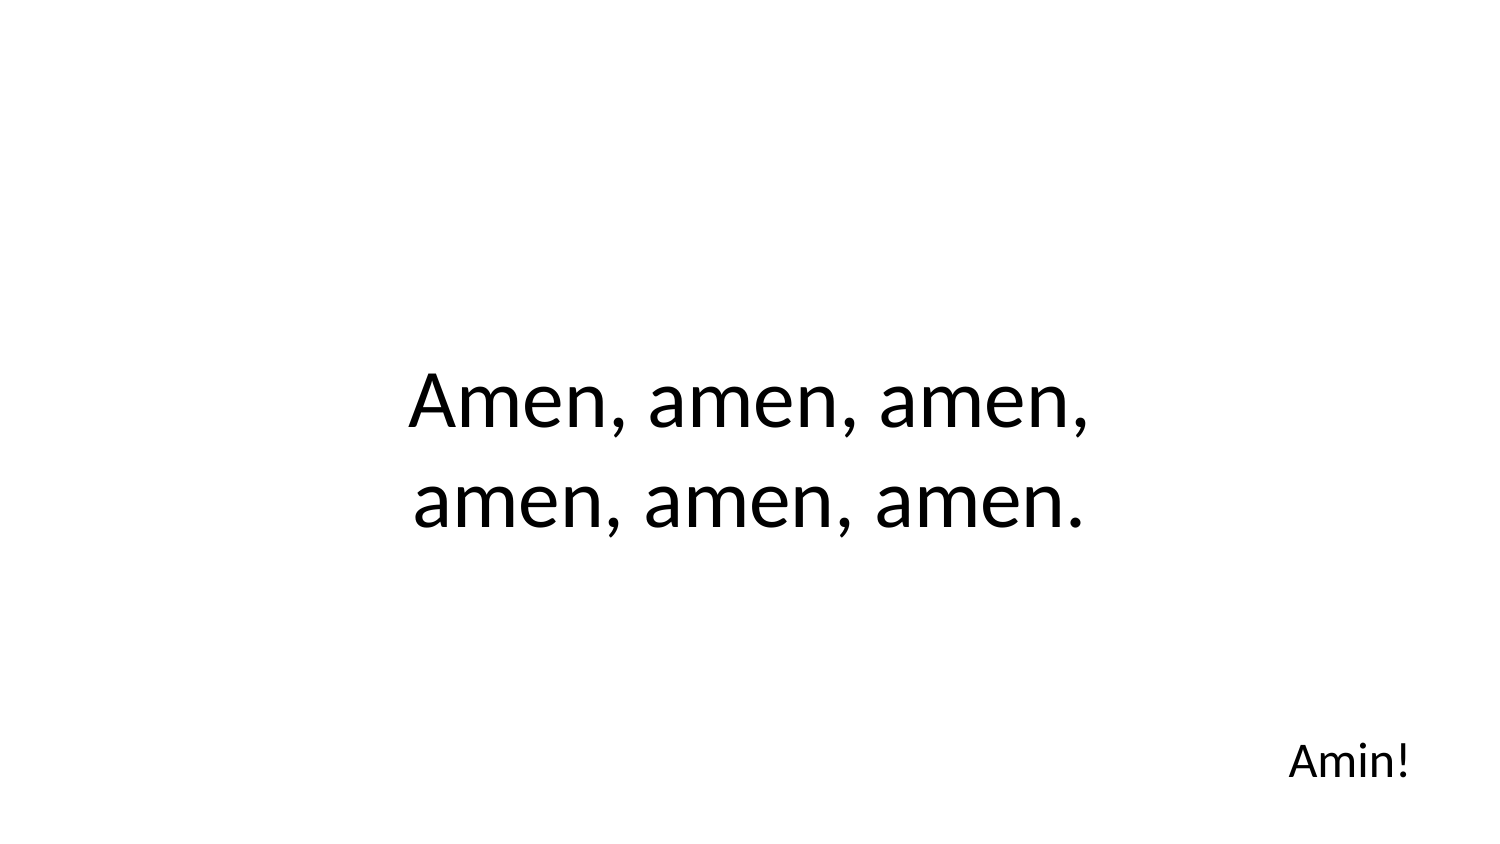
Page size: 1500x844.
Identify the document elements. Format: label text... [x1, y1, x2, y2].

text_box Amen, amen, amen, amen, amen, amen. [393, 292, 1107, 552]
text_box Amin! [1273, 674, 1427, 795]
